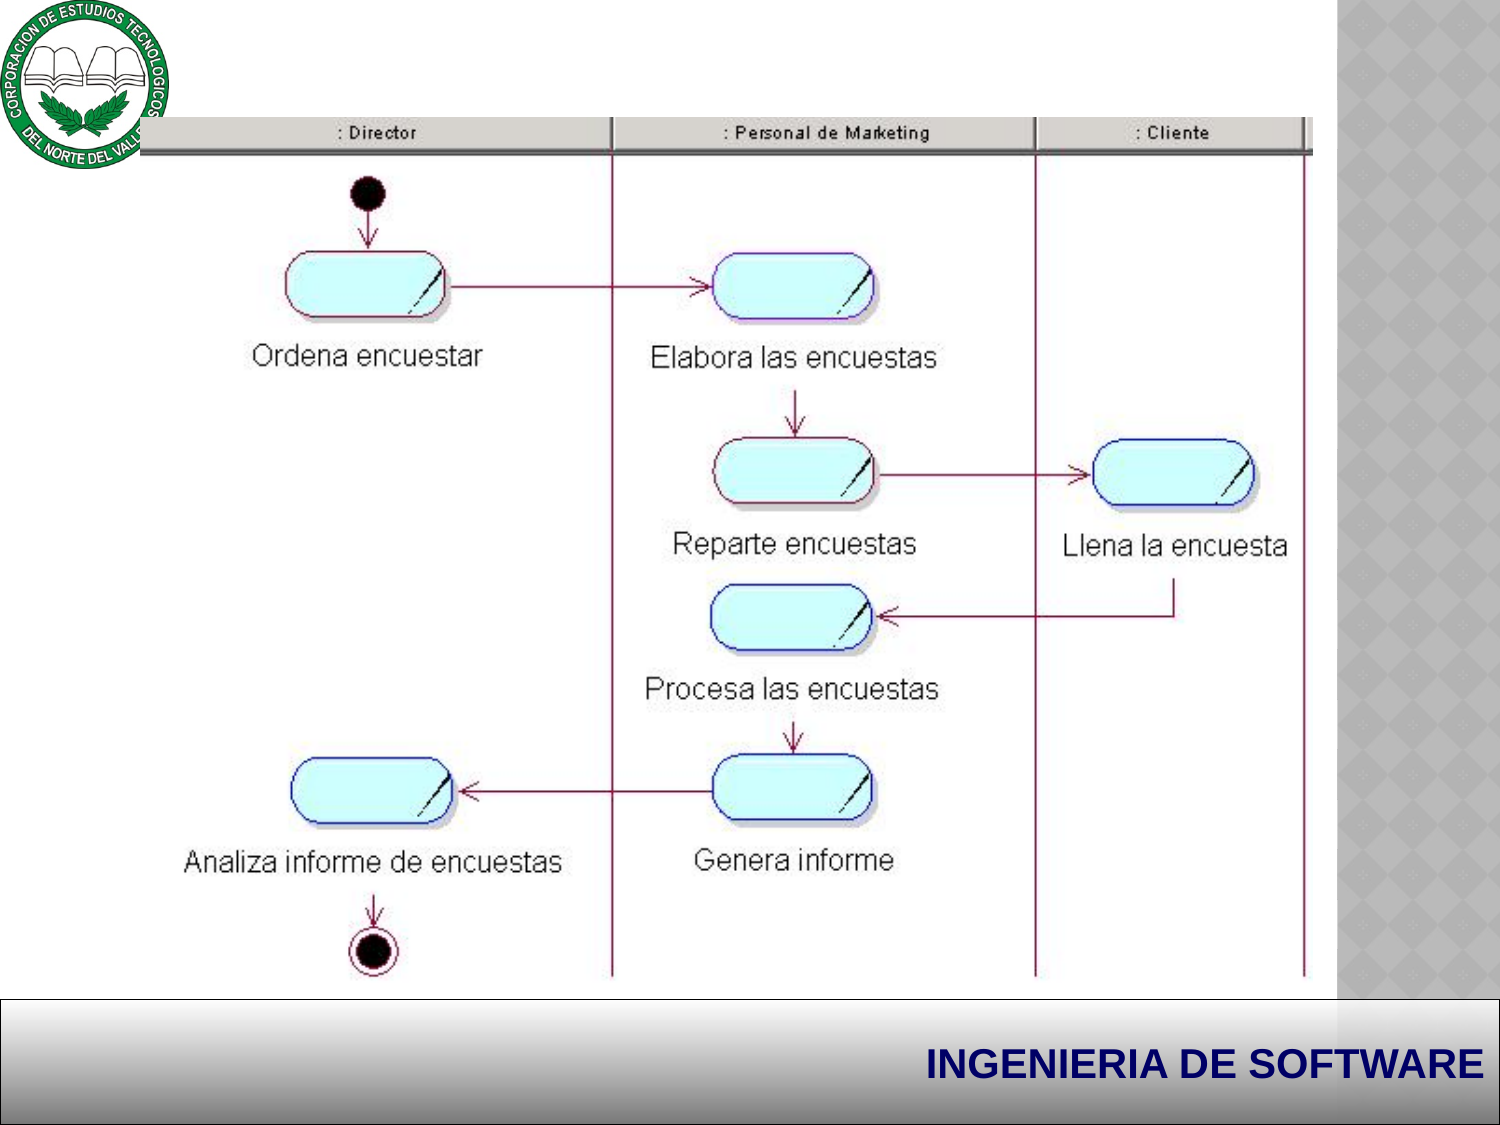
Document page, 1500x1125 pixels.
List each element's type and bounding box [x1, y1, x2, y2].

picture [0, 0, 1313, 993]
